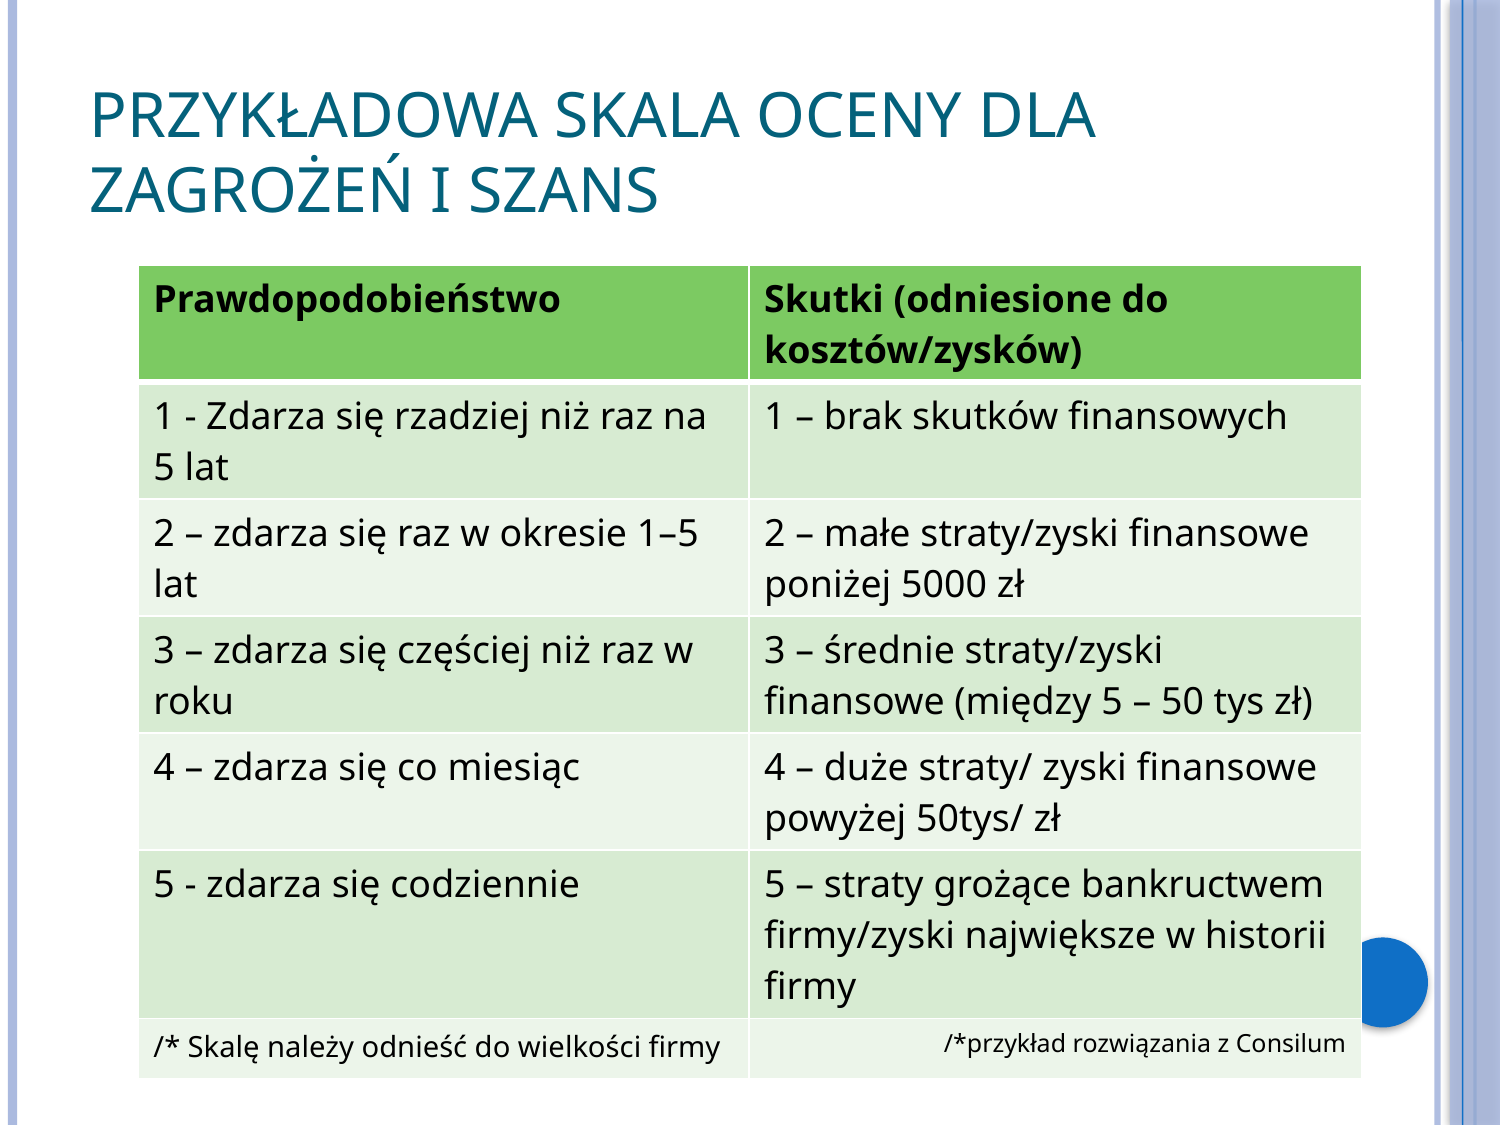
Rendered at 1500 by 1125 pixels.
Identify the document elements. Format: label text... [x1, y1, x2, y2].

table_header Prawdopodobieństwo [139, 266, 748, 379]
table_cell 1 - Zdarza się rzadziej niż raz na 5 lat [139, 385, 748, 498]
table_cell 4 – zdarza się co miesiąc [139, 734, 748, 849]
table_cell 5 – straty grożące bankructwem firmy/zyski największe w historii firmy [750, 851, 1361, 1018]
table_cell /*przykład rozwiązania z Consilum [750, 1019, 1361, 1078]
table_cell 3 – średnie straty/zyski finansowe (między 5 – 50 tys zł) [750, 617, 1361, 732]
table_cell 3 – zdarza się częściej niż raz w roku [139, 617, 748, 732]
table_header Skutki (odniesione do kosztów/zysków) [750, 266, 1361, 379]
table_cell /* Skalę należy odnieść do wielkości firmy [139, 1035, 748, 1078]
table_cell 4 – duże straty/ zyski finansowe powyżej 50tys/ zł [750, 734, 1361, 849]
table_cell 5 - zdarza się codziennie [139, 851, 748, 938]
text_box [74, 938, 904, 1035]
title przykładowa skala oceny dla zagrożeń i szans [75, 45, 1376, 233]
table_cell 2 – zdarza się raz w okresie 1–5 lat [139, 500, 748, 615]
table_cell 2 – małe straty/zyski finansowe poniżej 5000 zł [750, 500, 1361, 615]
table_cell 1 – brak skutków finansowych [750, 385, 1361, 498]
